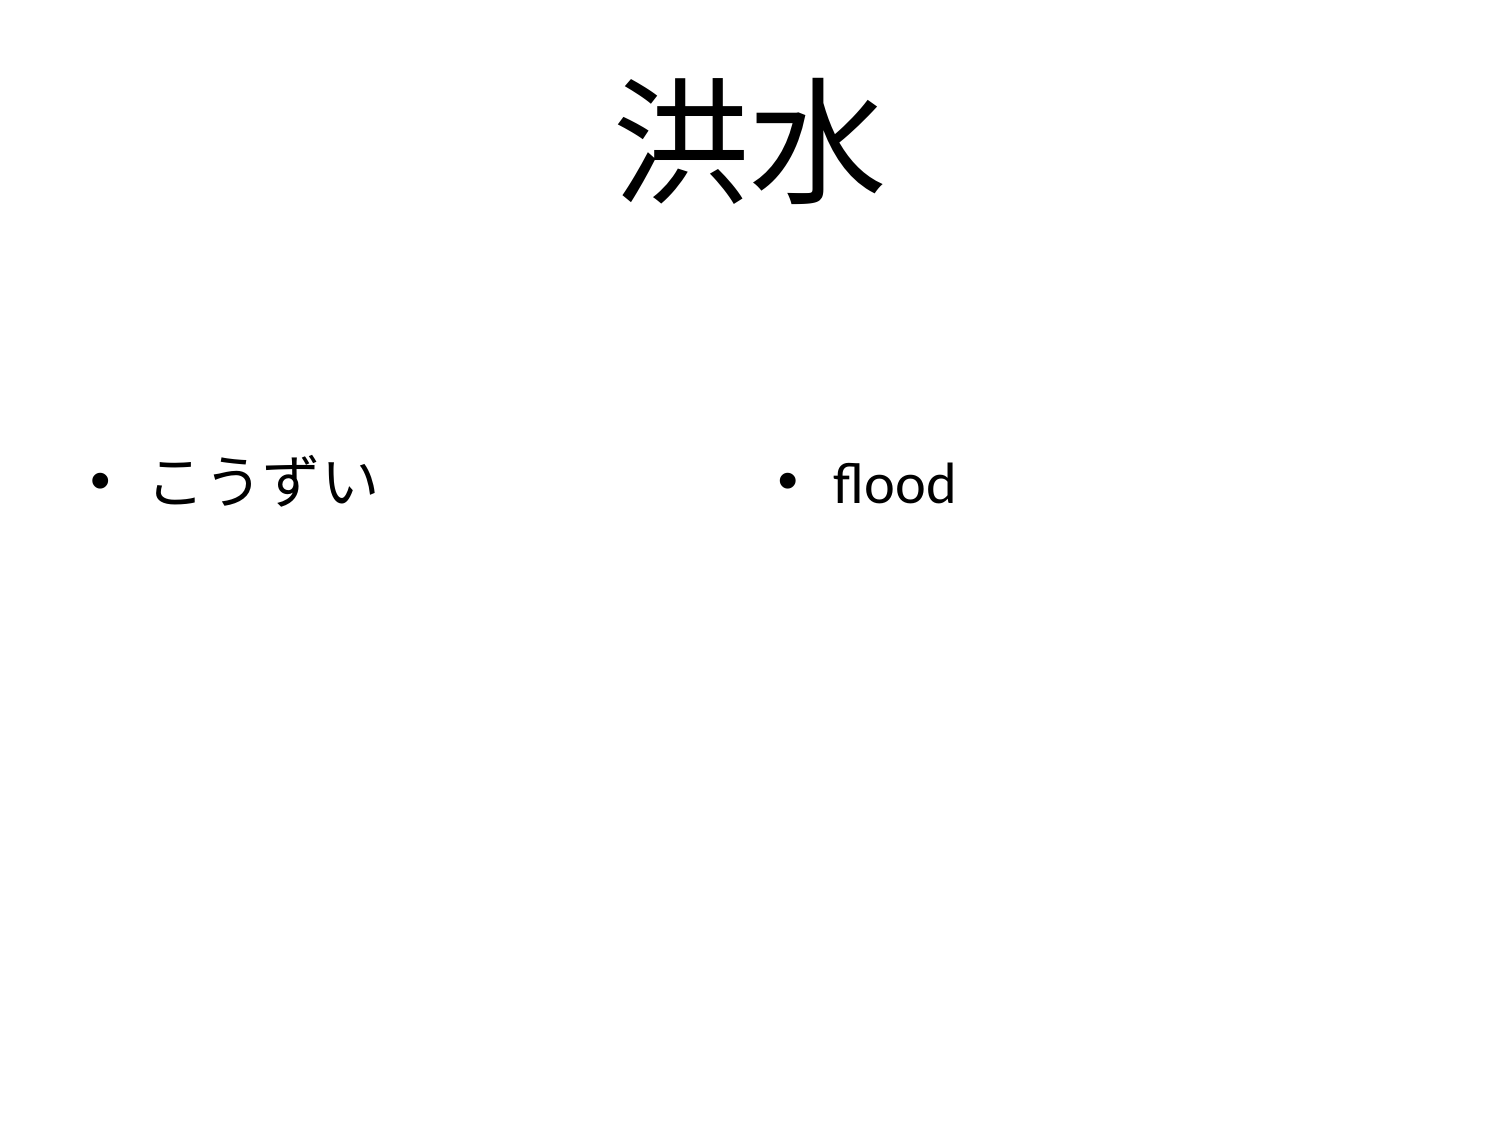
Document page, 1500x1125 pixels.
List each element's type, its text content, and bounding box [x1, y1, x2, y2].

list flood [762, 437, 1426, 1006]
list こうずい [74, 437, 738, 1006]
title 洪水 [74, 44, 1426, 233]
